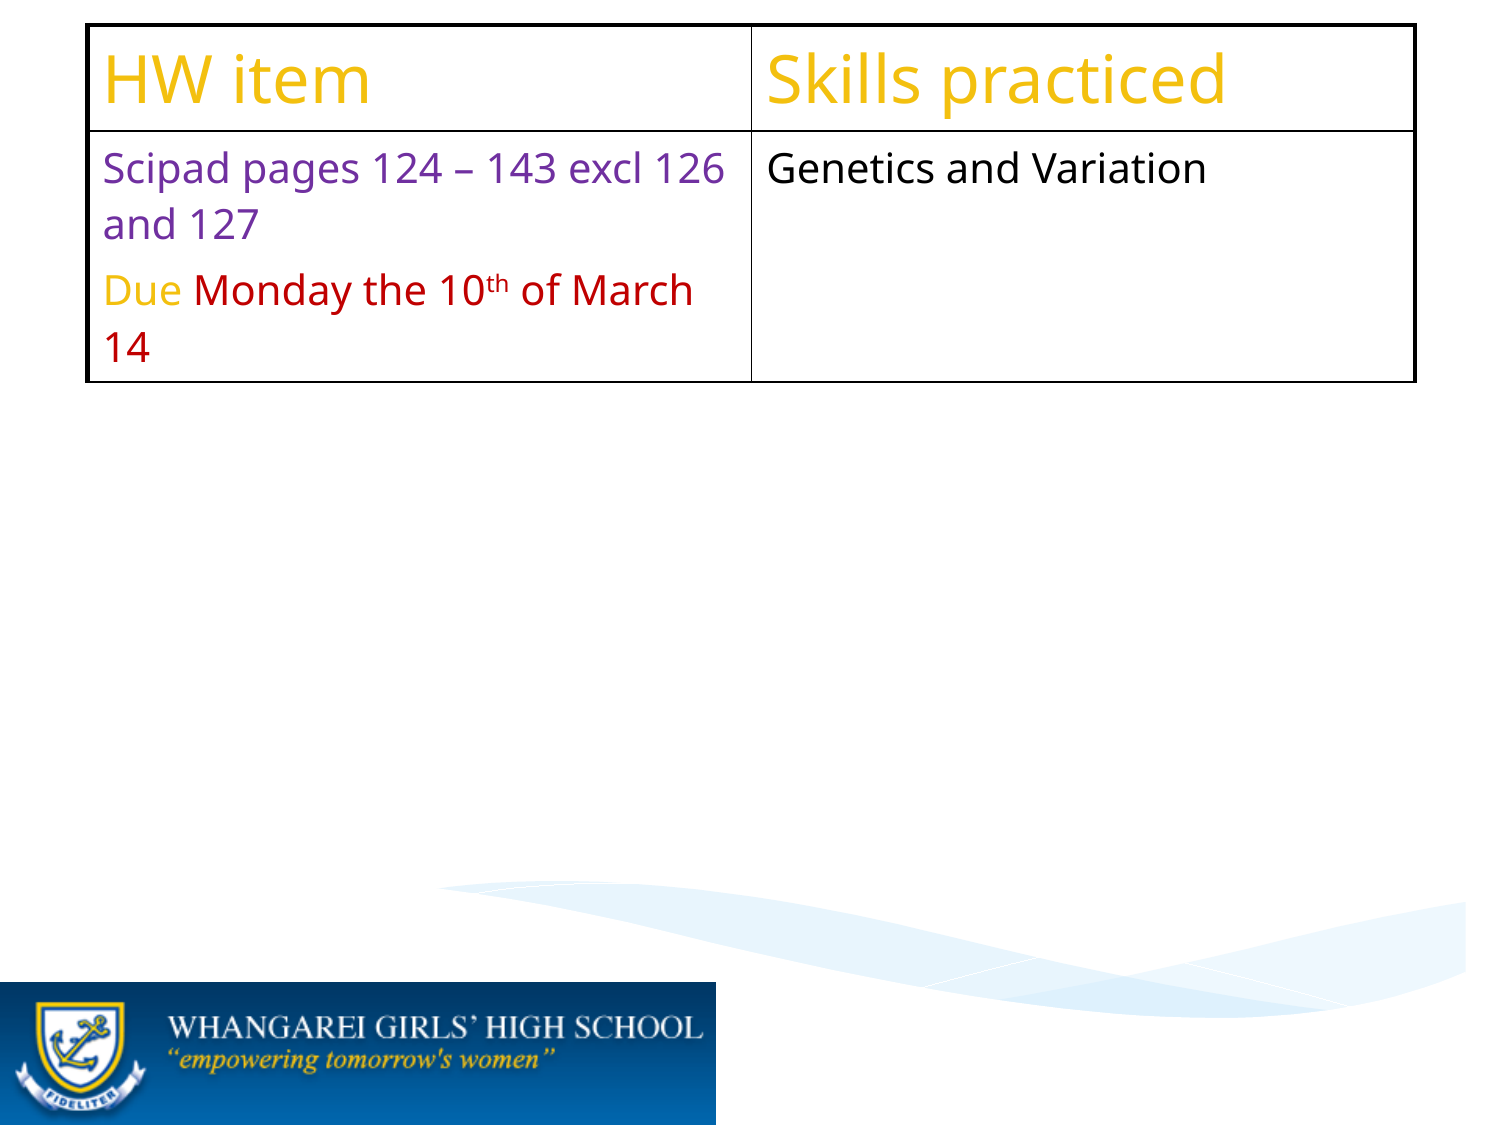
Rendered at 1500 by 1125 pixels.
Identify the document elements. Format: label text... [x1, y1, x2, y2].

picture [0, 982, 716, 1125]
table_cell Scipad pages 124 – 143 excl 126 and 127 Due Monday the 10th of March 14 [90, 132, 751, 381]
table_cell Genetics and Variation [752, 132, 1413, 381]
table_header HW item [90, 27, 751, 130]
table_header Skills practiced [752, 27, 1413, 130]
